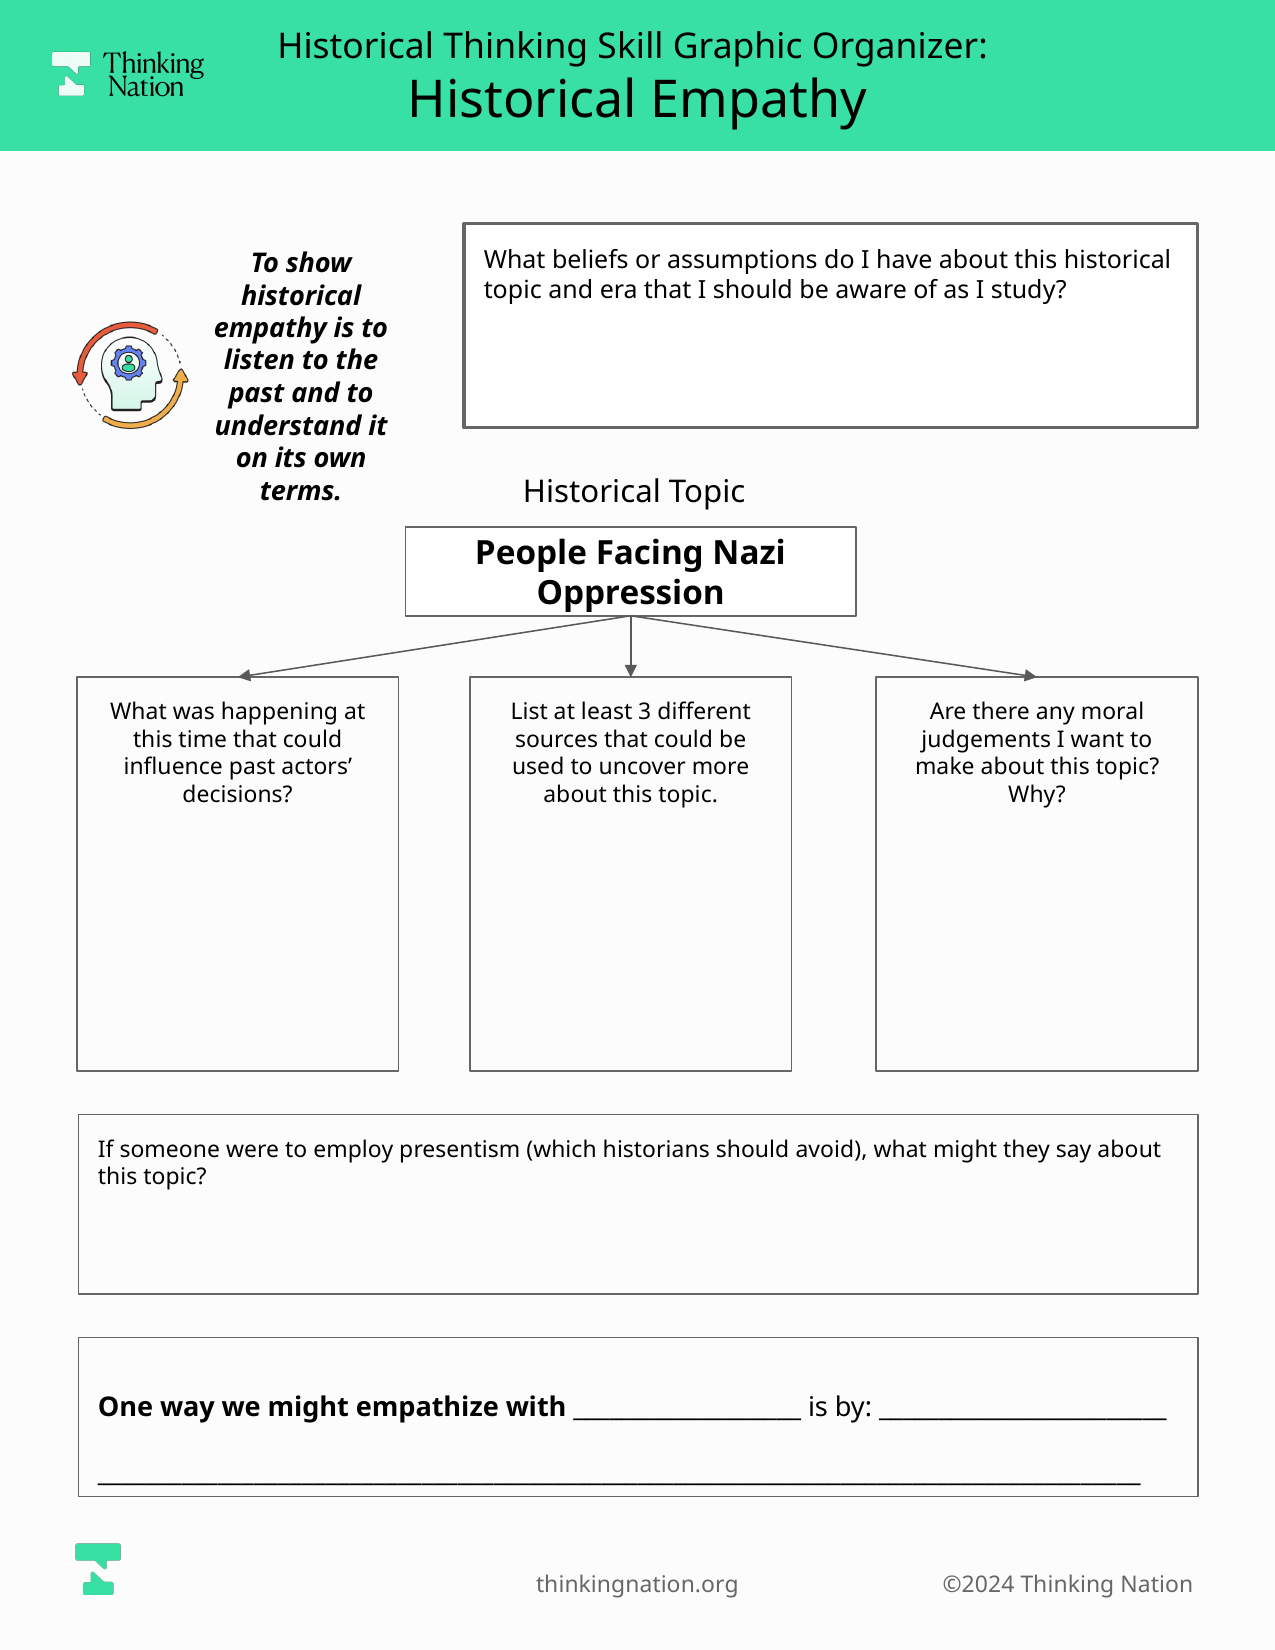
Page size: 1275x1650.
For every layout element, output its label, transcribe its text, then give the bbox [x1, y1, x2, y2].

text_box Are there any moral judgements I want to make about this topic? Why? [876, 677, 1198, 1071]
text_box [237, 615, 629, 678]
text_box Historical Topic [494, 451, 775, 522]
text_box thinkingnation.org [486, 1553, 789, 1605]
text_box To show historical empathy is to listen to the past and to understand it on its own terms. [175, 223, 426, 527]
text_box ©2024 Thinking Nation [907, 1553, 1210, 1605]
text_box People Facing Nazi Oppression [405, 527, 856, 614]
picture [62, 307, 198, 444]
picture [62, 1533, 134, 1605]
text_box One way we might empathize with ___________________ is by: ________________________ _______________________________________________________________________________________ [78, 1337, 1198, 1497]
text_box If someone were to employ presentism (which historians should avoid), what might they say about this topic? [78, 1114, 1198, 1295]
picture [35, 37, 210, 110]
text_box Historical Thinking Skill Graphic Organizer: Historical Empathy [0, 0, 1275, 151]
text_box What beliefs or assumptions do I have about this historical topic and era that I should be aware of as I study? [464, 223, 1198, 428]
text_box What was happening at this time that could influence past actors’ decisions? [76, 677, 399, 1071]
text_box List at least 3 different sources that could be used to uncover more about this topic. [469, 687, 792, 1071]
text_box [632, 615, 1038, 678]
